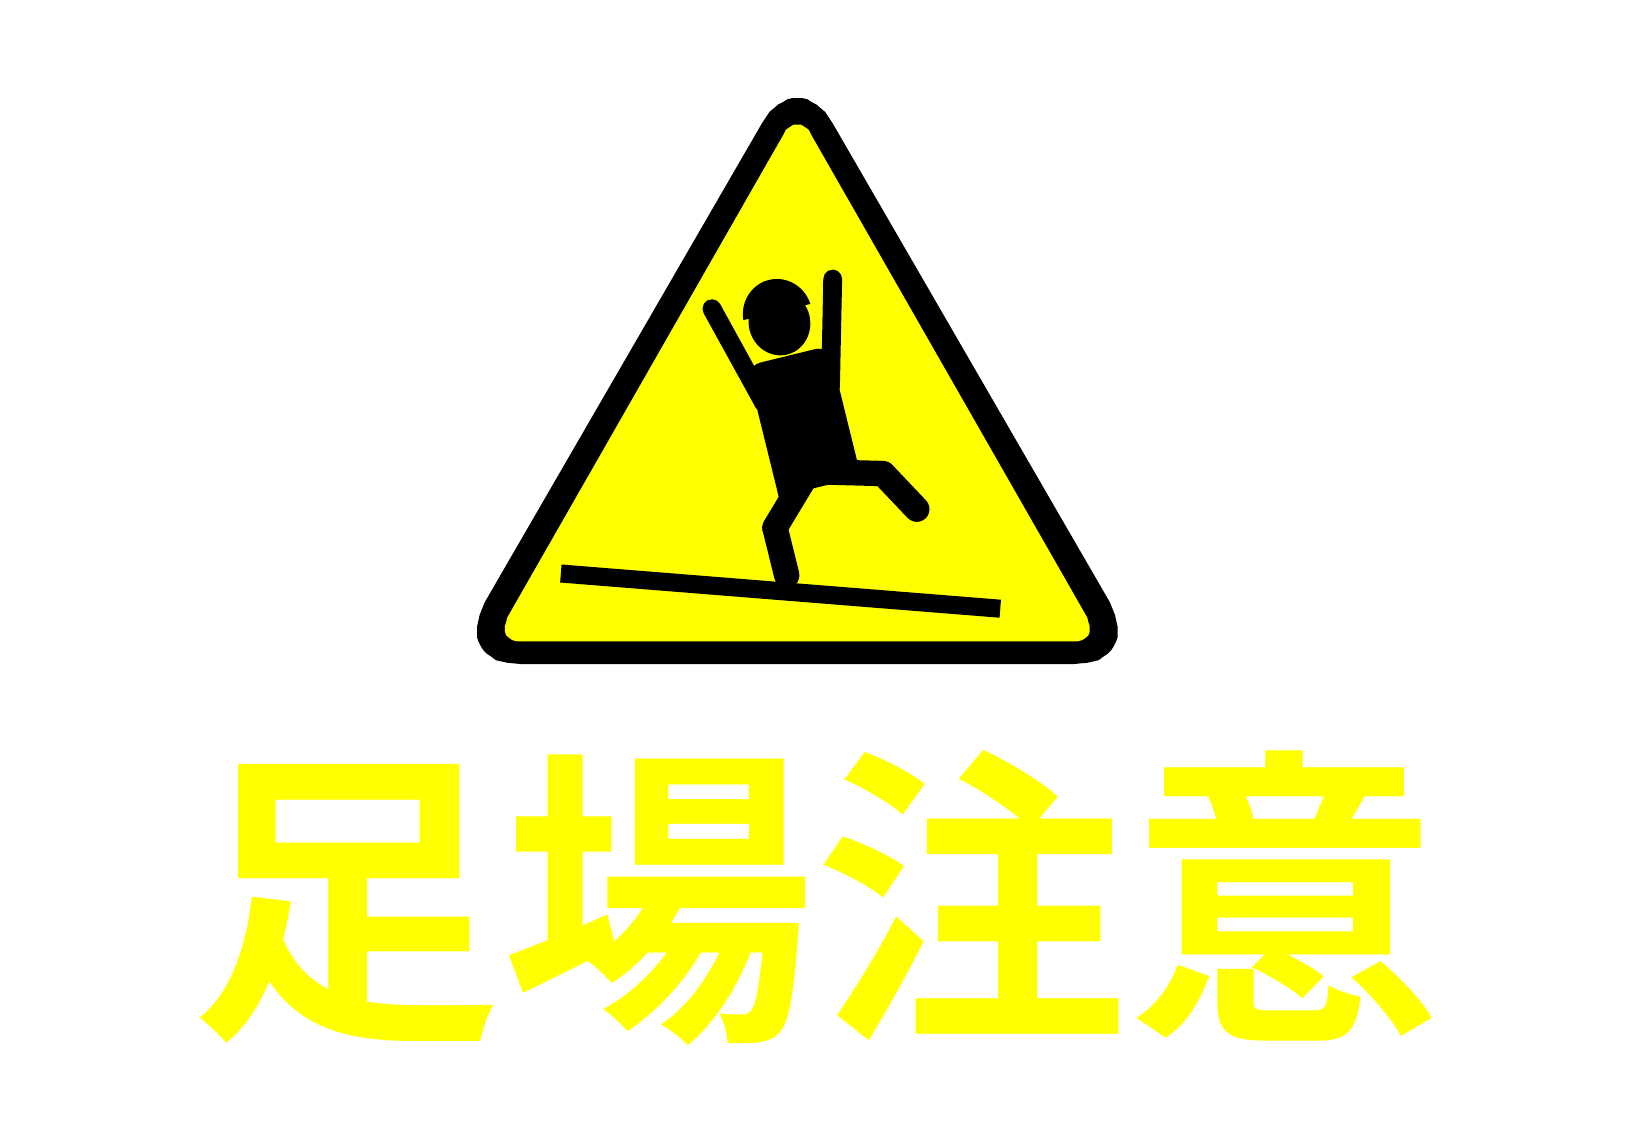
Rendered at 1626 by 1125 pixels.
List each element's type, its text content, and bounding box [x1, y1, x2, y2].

text_box 足場注意 [37, 696, 1595, 1087]
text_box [476, 97, 1118, 665]
